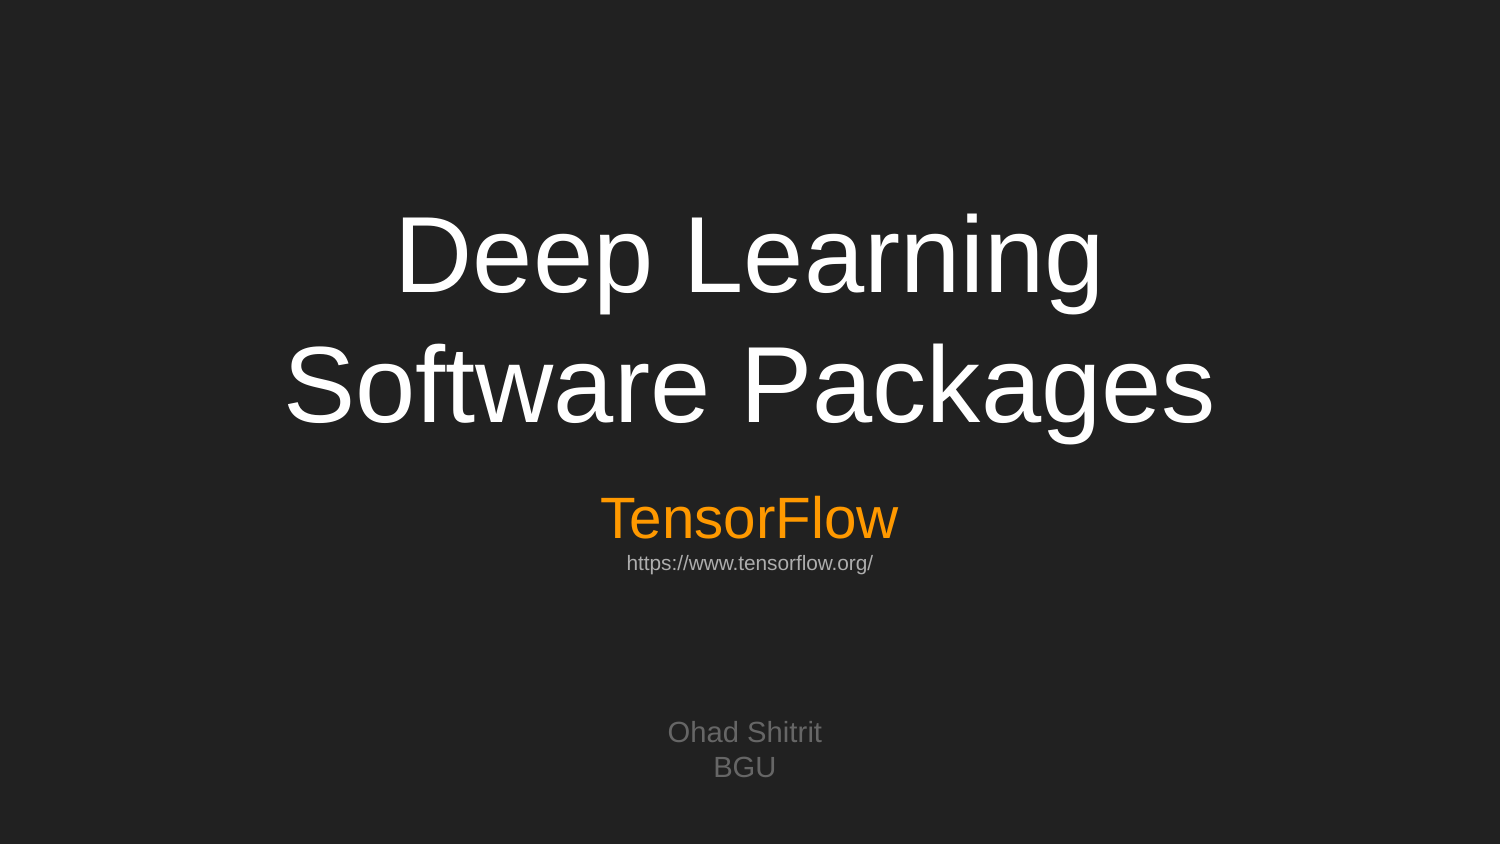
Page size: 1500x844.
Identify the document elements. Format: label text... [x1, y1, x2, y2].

subtitle TensorFlow https://www.tensorflow.org/ [51, 464, 1449, 595]
title Deep Learning Software Packages [51, 122, 1449, 459]
text_box Ohad Shitrit BGU [498, 660, 991, 836]
